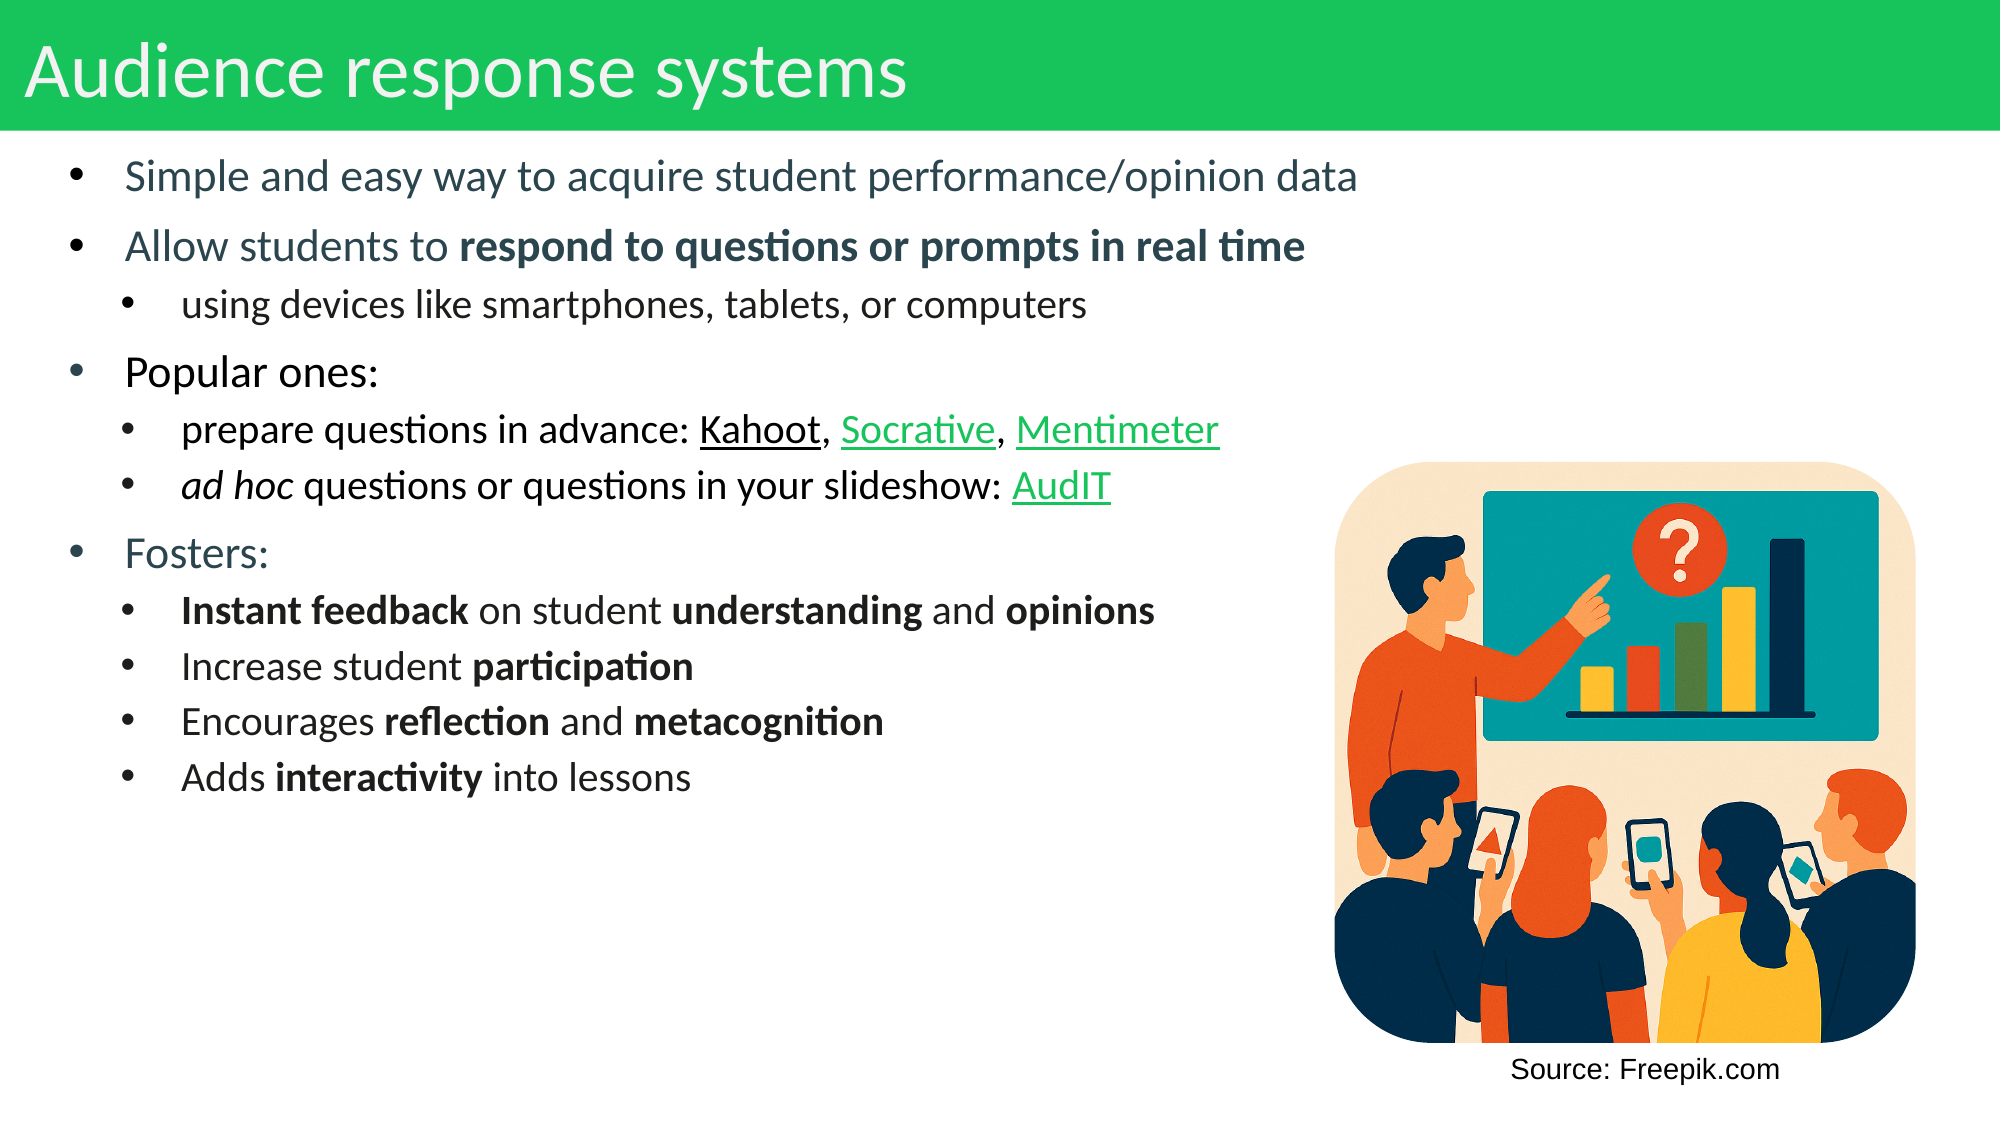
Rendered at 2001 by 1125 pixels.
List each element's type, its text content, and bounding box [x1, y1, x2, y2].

picture [1334, 461, 1916, 1044]
title Audience response systems [16, 13, 1976, 131]
text_box Source: Freepik.com [1495, 1051, 1896, 1093]
list Simple and easy way to acquire student performance/opinion data Allow students to respond to questions or prompts in real time using devices like smartphones, tablets, or computers Popular ones: prepare questions in advance: Kahoot, Socrative, Mentimeter ad hoc questions or questions in your slideshow: AudIT Fosters: Instant feedback on student understanding and opinions Increase student participation Encourages reflection and metacognition Adds interactivity into lessons [16, 144, 1976, 1108]
